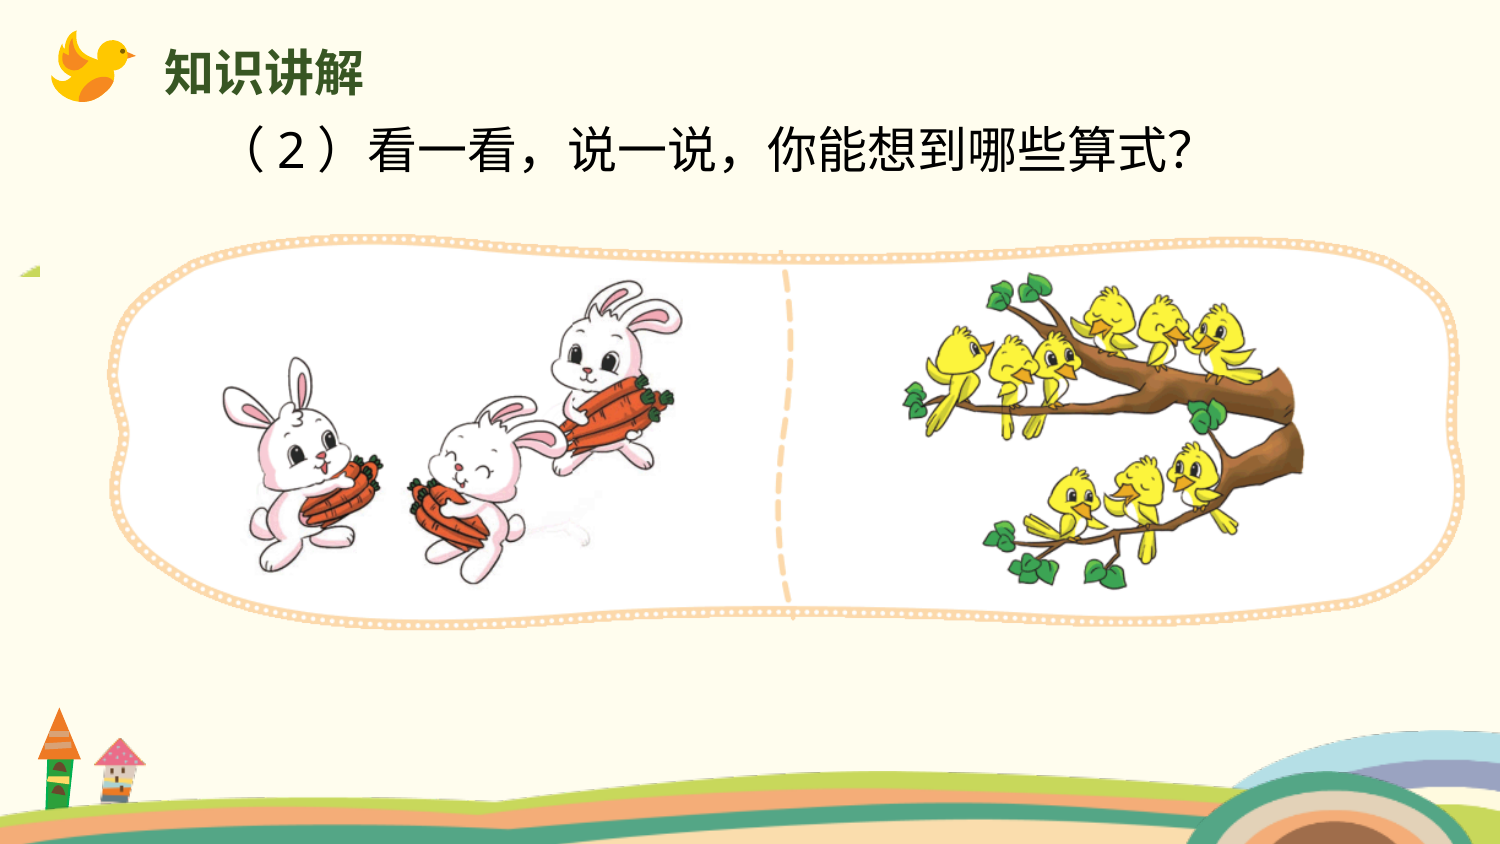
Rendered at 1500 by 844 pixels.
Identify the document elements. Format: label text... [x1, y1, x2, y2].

text_box （2）看一看，说一说，你能想到哪些算式？ [203, 113, 1229, 185]
text_box 知识讲解 [152, 35, 376, 107]
picture [0, 0, 1500, 844]
